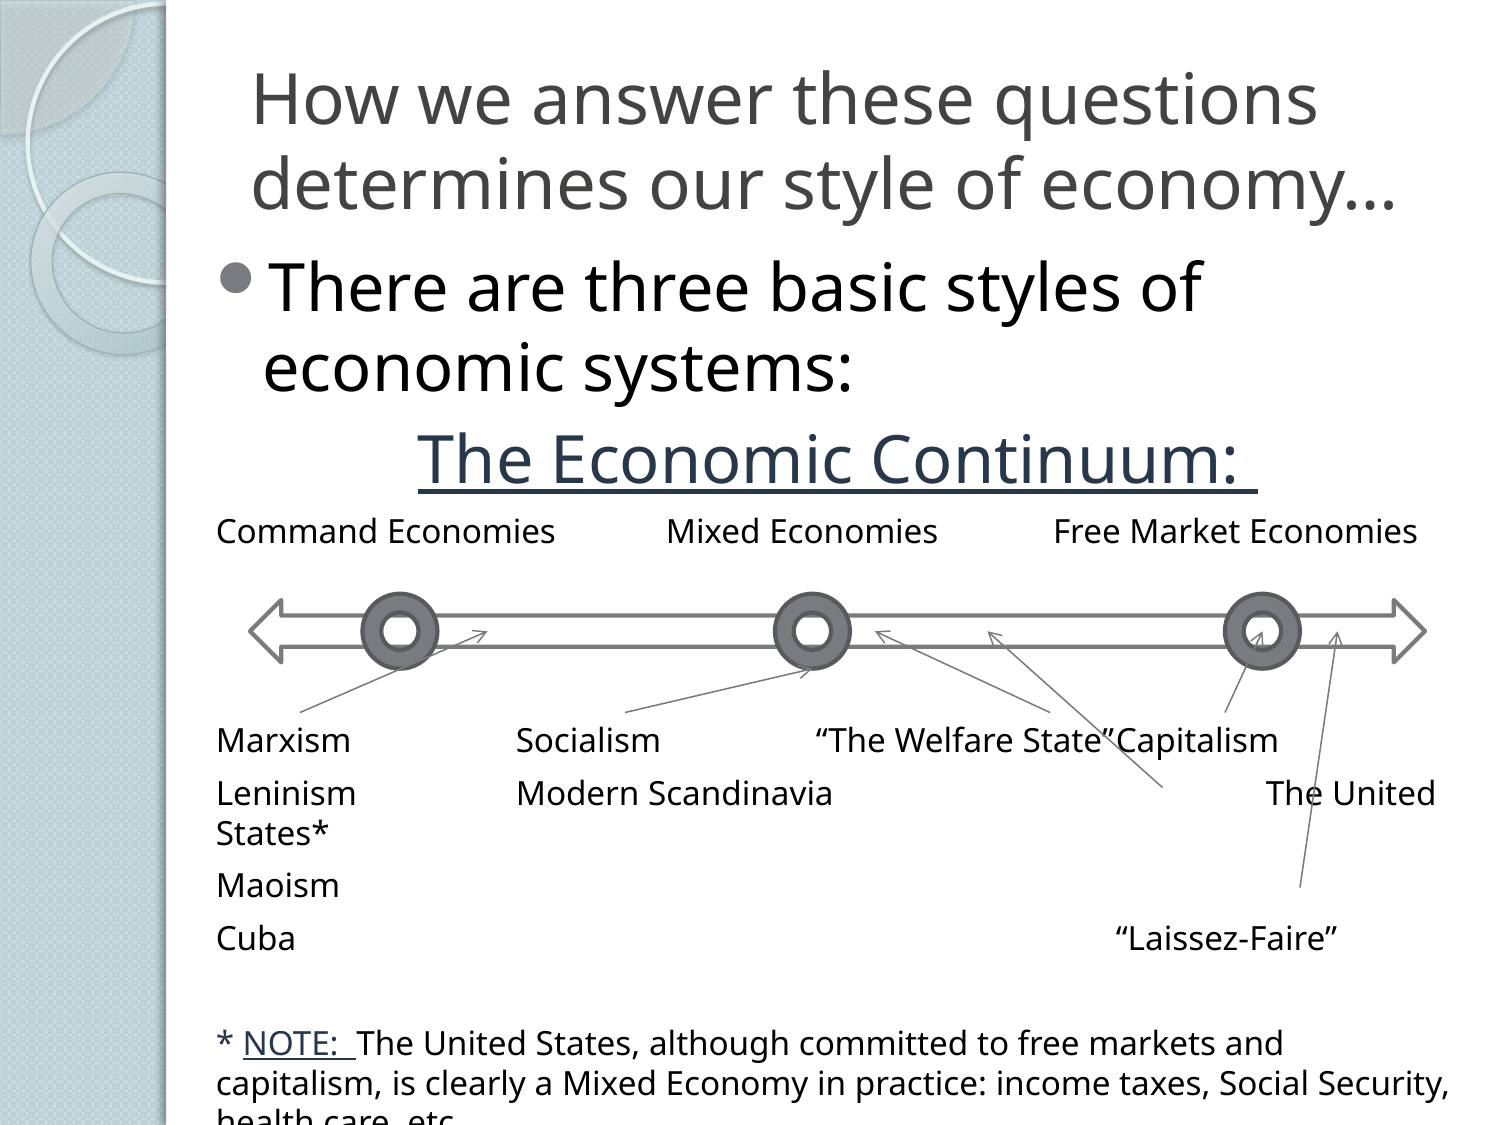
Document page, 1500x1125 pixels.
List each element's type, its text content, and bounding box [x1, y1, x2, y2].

text_box [360, 591, 440, 628]
text_box [384, 615, 415, 628]
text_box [624, 630, 776, 713]
title How we answer these questions determines our style of economy… [235, 45, 1466, 233]
text_box [1222, 591, 1302, 670]
text_box [247, 598, 364, 665]
text_box [849, 613, 1226, 649]
list There are three basic styles of economic systems: The Economic Continuum: Command Economies Mixed Economies Free Market Economies Marxism Socialism “The Welfare State” Capitalism Leninism Modern Scandinavia The United States* Maoism Cuba “Laissez-Faire” * NOTE: The United States, although committed to free markets and capitalism, is clearly a Mixed Economy in practice: income taxes, Social Security, health care, etc. [187, 237, 1475, 1088]
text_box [1299, 630, 1338, 888]
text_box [874, 630, 984, 713]
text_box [1224, 630, 1263, 713]
text_box [1299, 598, 1428, 665]
text_box [436, 613, 776, 649]
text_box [299, 630, 488, 713]
text_box [1247, 615, 1278, 645]
text_box [773, 591, 853, 671]
text_box [796, 615, 828, 647]
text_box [987, 630, 1163, 788]
